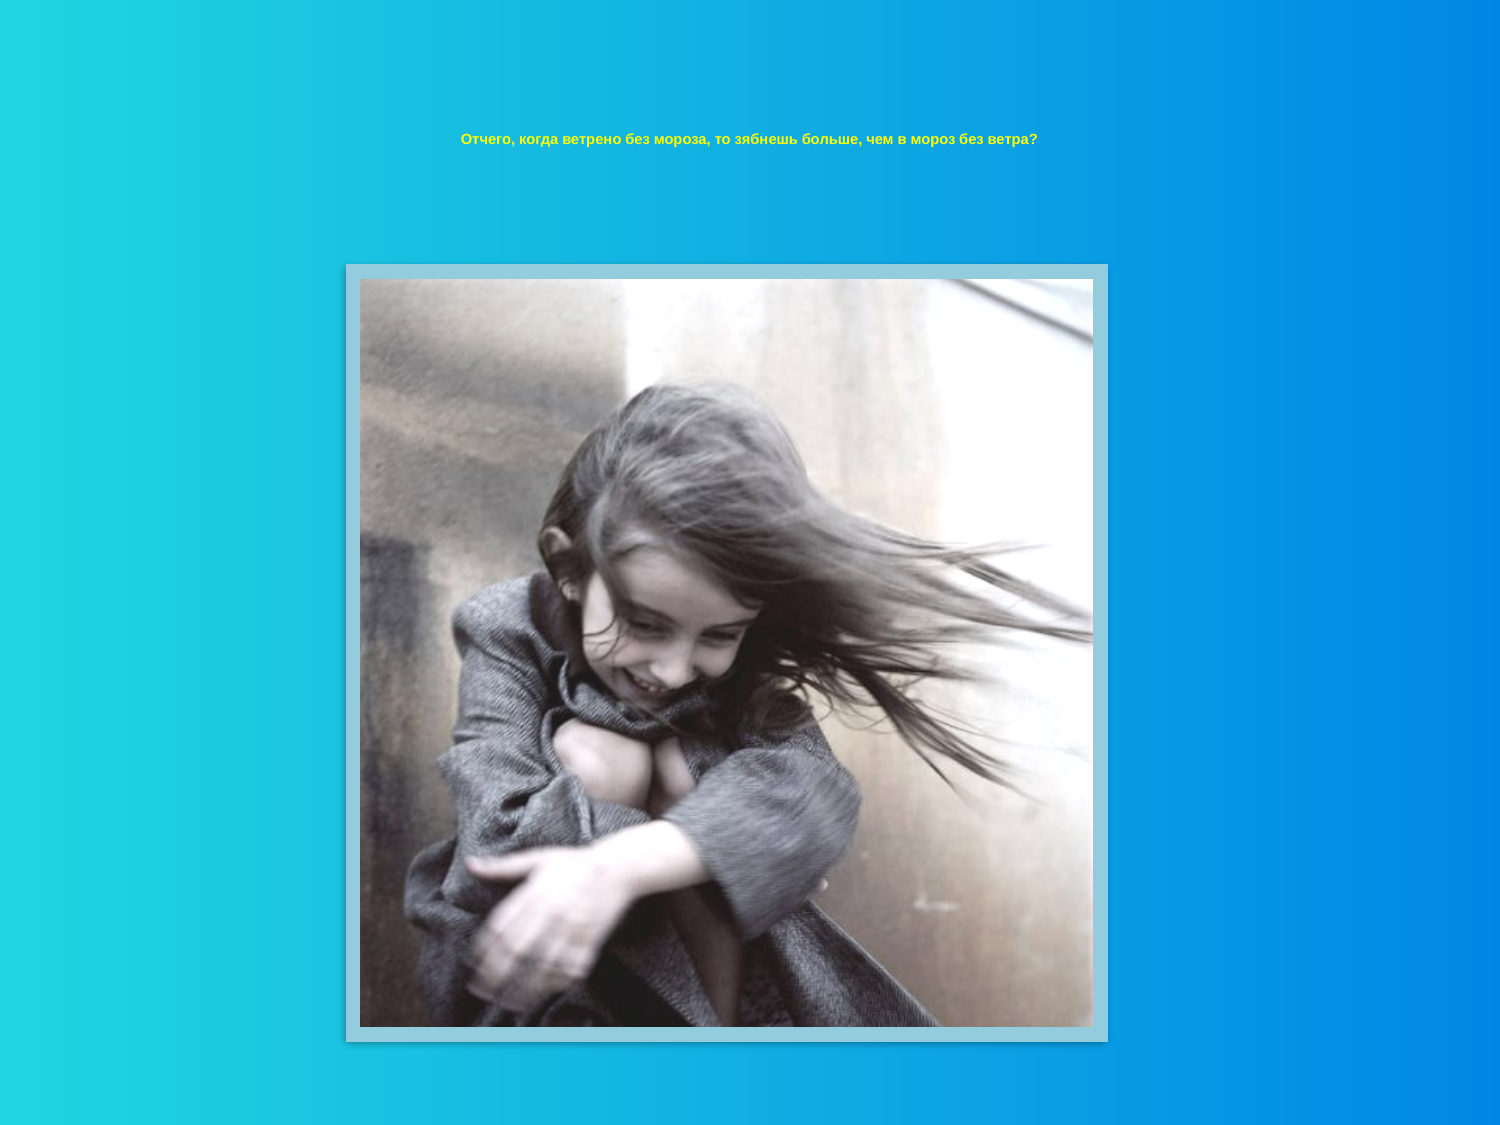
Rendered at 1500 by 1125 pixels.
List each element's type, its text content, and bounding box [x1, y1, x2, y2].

picture [359, 278, 1094, 1028]
title Отчего, когда ветрено без мороза, то зябнешь больше, чем в мороз без ветра? [75, 45, 1425, 233]
